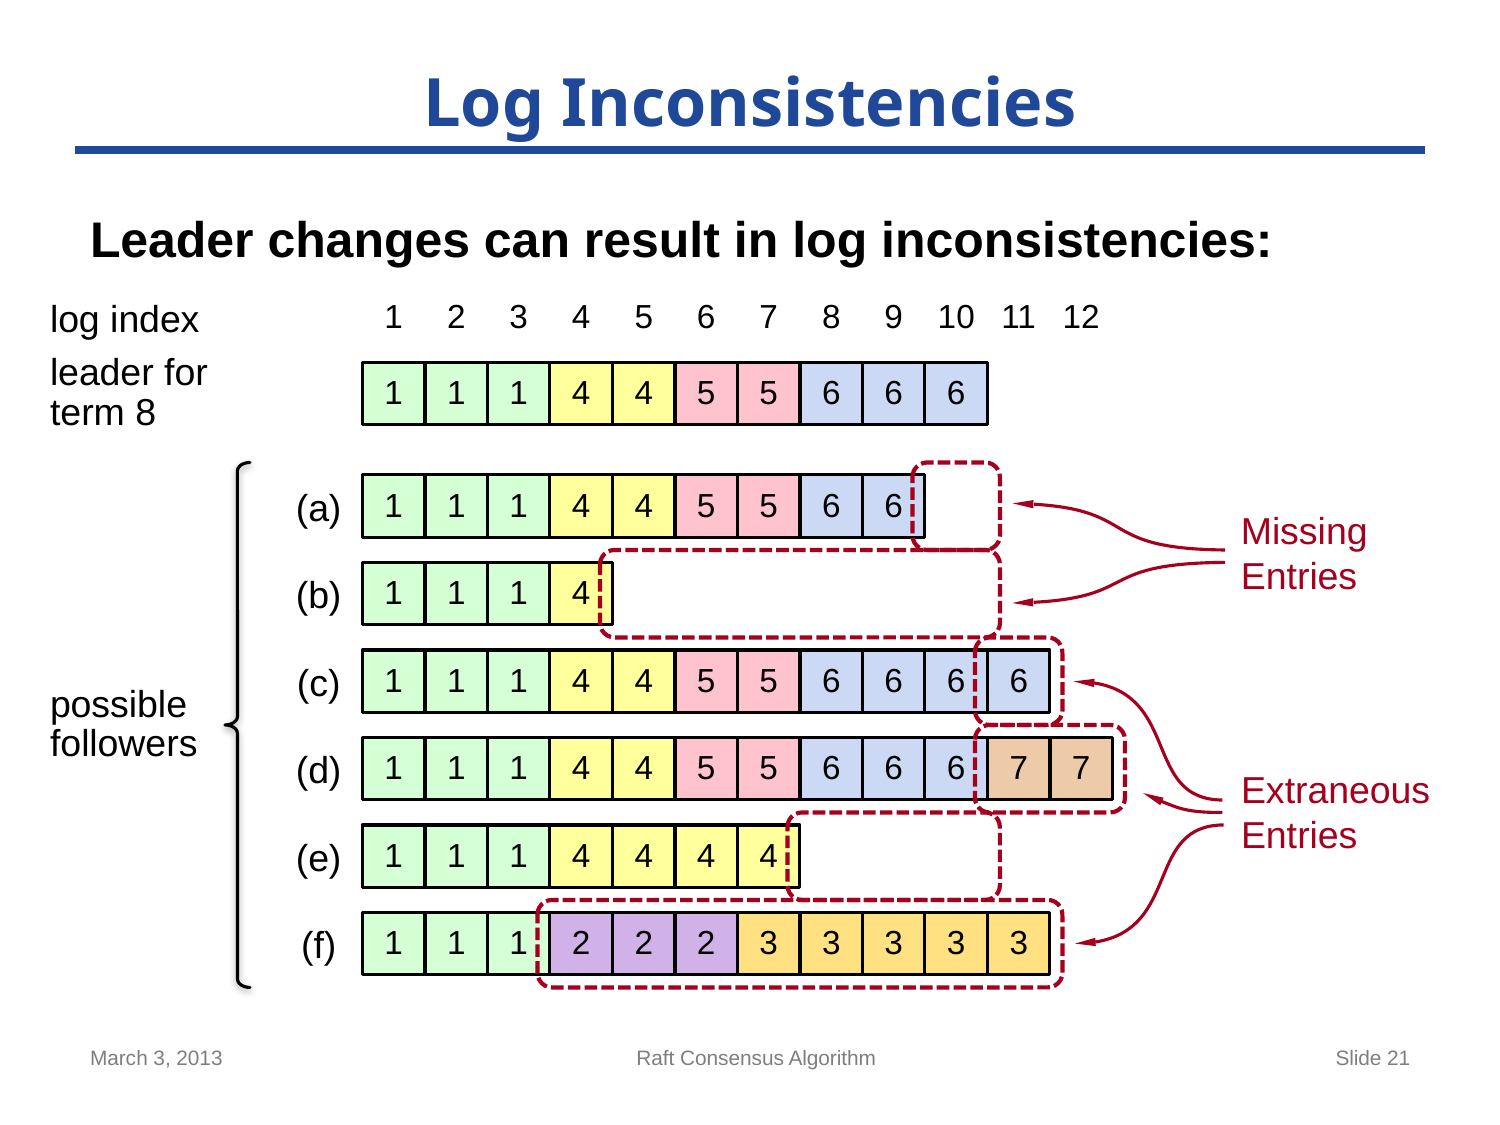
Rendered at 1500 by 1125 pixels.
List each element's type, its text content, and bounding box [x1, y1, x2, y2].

text_box Missing Entries [1225, 499, 1383, 605]
text_box Extraneous Entries [1226, 758, 1446, 864]
text_box 1 [485, 910, 537, 977]
text_box 4 [610, 360, 673, 427]
text_box [972, 722, 1128, 815]
text_box leader for term 8 [49, 353, 350, 433]
footer Raft Consensus Algorithm [474, 1037, 1038, 1103]
text_box 5 [735, 648, 798, 714]
text_box 1 [360, 823, 423, 889]
text_box 4 [551, 735, 610, 802]
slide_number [75, 1037, 425, 1103]
text_box 4 [735, 823, 787, 889]
text_box 1 [485, 360, 552, 427]
text_box 1 [423, 360, 485, 427]
text_box 5 [612, 287, 674, 343]
text_box [235, 765, 253, 990]
text_box [1012, 500, 1226, 553]
text_box 6 [923, 648, 975, 714]
text_box 1 [423, 910, 485, 977]
text_box [910, 460, 1003, 551]
text_box 1 [360, 360, 423, 427]
text_box [597, 547, 1003, 640]
text_box 4 [552, 473, 610, 539]
text_box 1 [485, 823, 552, 889]
text_box 4 [610, 648, 673, 714]
title Log Inconsistencies [75, 50, 1425, 150]
text_box 1 [423, 823, 485, 889]
list Leader changes can result in log inconsistencies: [75, 200, 1425, 300]
text_box 4 [551, 560, 600, 627]
text_box 4 [673, 823, 735, 889]
text_box 1 [360, 910, 423, 977]
text_box 11 [974, 287, 1037, 343]
text_box log index [50, 294, 238, 340]
text_box 1 [485, 648, 552, 714]
text_box 12 [1037, 287, 1125, 343]
text_box [785, 810, 1003, 903]
text_box 5 [673, 473, 735, 539]
text_box 1 [362, 287, 424, 343]
text_box (f) [287, 920, 350, 967]
text_box 5 [673, 360, 735, 427]
text_box 1 [423, 473, 485, 539]
text_box [972, 635, 1065, 725]
text_box 8 [799, 287, 862, 343]
text_box 6 [860, 360, 923, 427]
text_box (b) [287, 570, 350, 617]
text_box 4 [610, 823, 673, 889]
text_box 1 [485, 560, 552, 627]
text_box [1143, 793, 1223, 815]
text_box 5 [735, 360, 798, 427]
text_box (e) [287, 833, 350, 879]
text_box 1 [360, 648, 423, 714]
text_box (c) [287, 658, 350, 704]
text_box [535, 897, 1065, 990]
slide_number Slide 21 [1074, 1037, 1425, 1103]
text_box 4 [551, 360, 610, 427]
text_box 6 [923, 360, 989, 427]
text_box 6 [923, 735, 974, 802]
text_box 10 [912, 287, 974, 343]
text_box 6 [798, 735, 860, 802]
text_box 2 [424, 287, 487, 343]
text_box 6 [860, 735, 923, 802]
text_box 5 [673, 735, 735, 802]
text_box (d) [287, 745, 350, 792]
text_box 9 [862, 287, 912, 343]
text_box 4 [549, 287, 612, 343]
text_box 1 [360, 473, 423, 539]
text_box 4 [552, 823, 610, 889]
text_box 6 [798, 360, 860, 427]
text_box 1 [423, 560, 485, 627]
text_box 1 [485, 735, 552, 802]
text_box 7 [737, 287, 799, 343]
text_box 1 [360, 560, 423, 627]
text_box 4 [610, 735, 673, 802]
text_box 6 [798, 648, 860, 714]
text_box 1 [360, 735, 423, 802]
text_box 6 [860, 473, 912, 539]
text_box 5 [735, 735, 798, 802]
text_box [235, 460, 253, 684]
text_box [1074, 822, 1224, 947]
text_box [1012, 560, 1225, 607]
text_box 4 [610, 473, 673, 539]
text_box 5 [673, 648, 735, 714]
text_box 6 [798, 473, 860, 539]
text_box [1073, 678, 1223, 803]
text_box 5 [735, 473, 798, 539]
text_box 6 [860, 648, 923, 714]
text_box 1 [423, 648, 485, 714]
text_box 3 [487, 287, 549, 343]
text_box possible followers [49, 684, 350, 765]
text_box 1 [423, 735, 485, 802]
text_box (a) [287, 483, 350, 529]
text_box 6 [674, 287, 737, 343]
text_box 1 [485, 473, 552, 539]
text_box 4 [552, 648, 610, 714]
